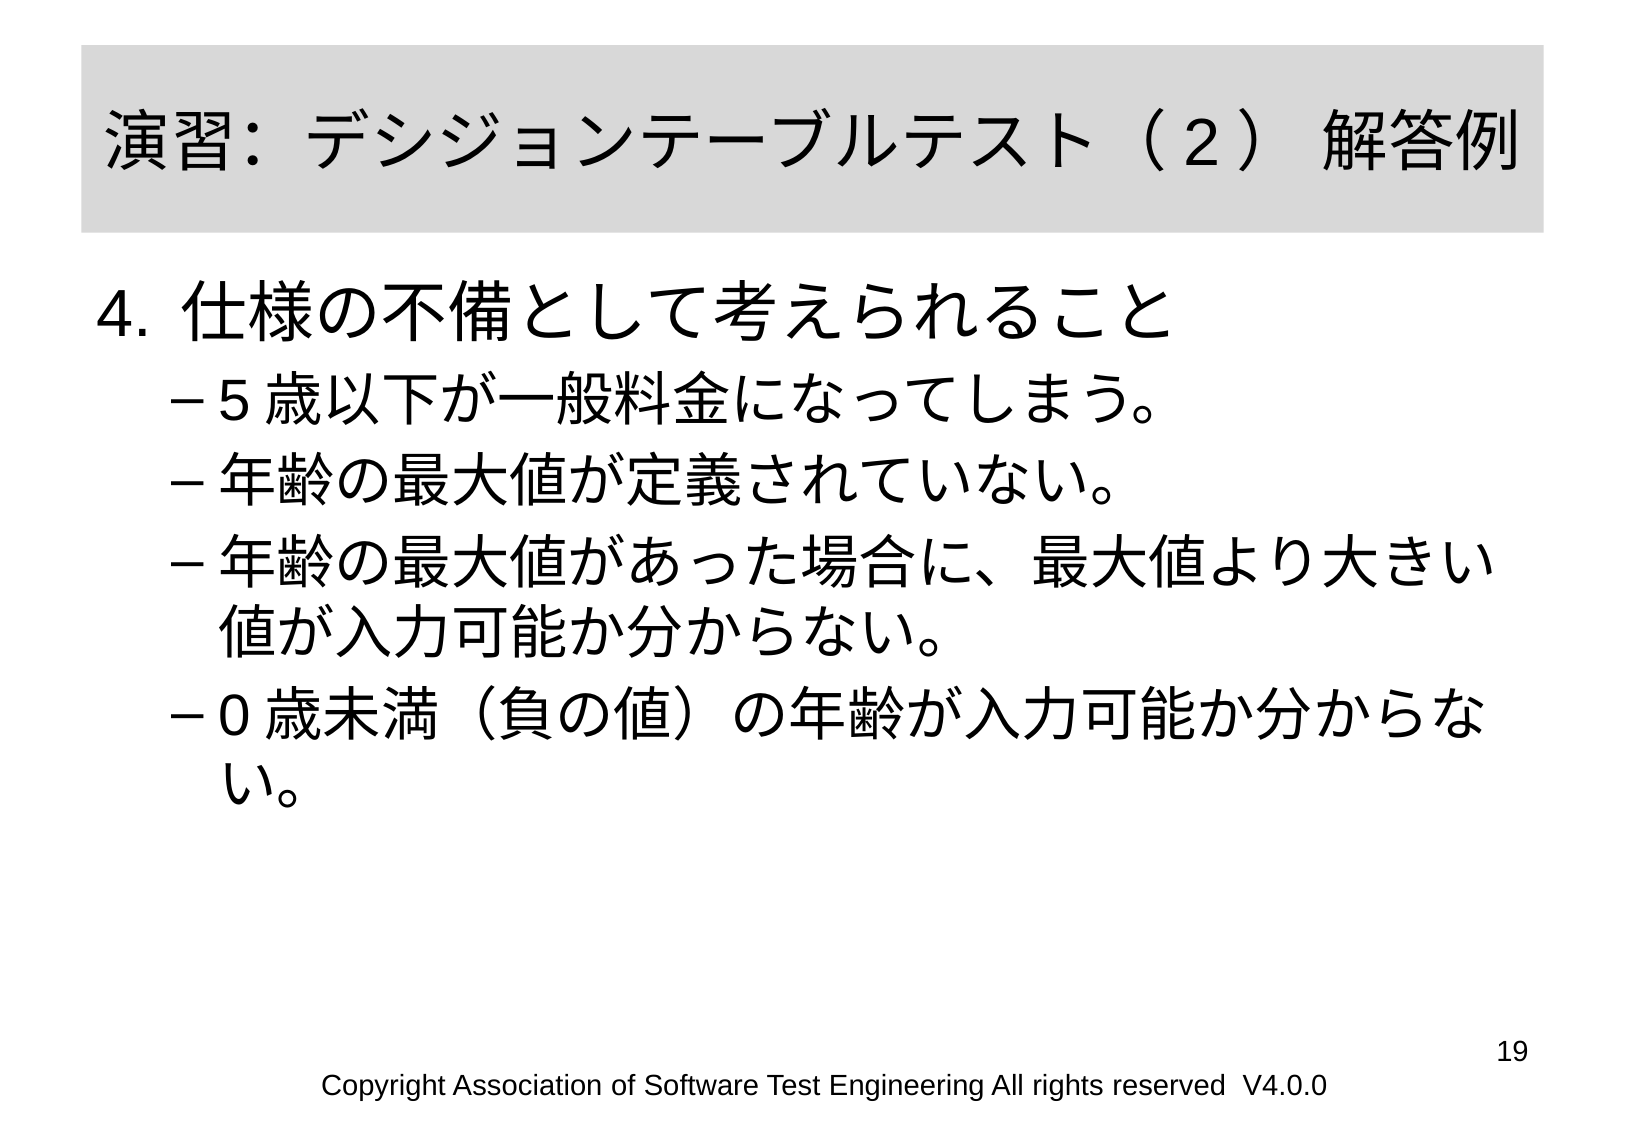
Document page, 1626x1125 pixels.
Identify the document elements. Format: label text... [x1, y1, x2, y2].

list 仕様の不備として考えられること 5歳以下が一般料金になってしまう。 年齢の最大値が定義されていない。 年齢の最大値があった場合に、最大値より大きい値が入力可能か分からない。 0歳未満（負の値）の年齢が入力可能か分からない。 [81, 262, 1544, 1005]
title 演習：デシジョンテーブルテスト（2） 解答例 [81, 45, 1544, 233]
footer Copyright Association of Software Test Engineering All rights reserved V4.0.0 [233, 1058, 1415, 1103]
slide_number ‹#› [1164, 1024, 1544, 1103]
